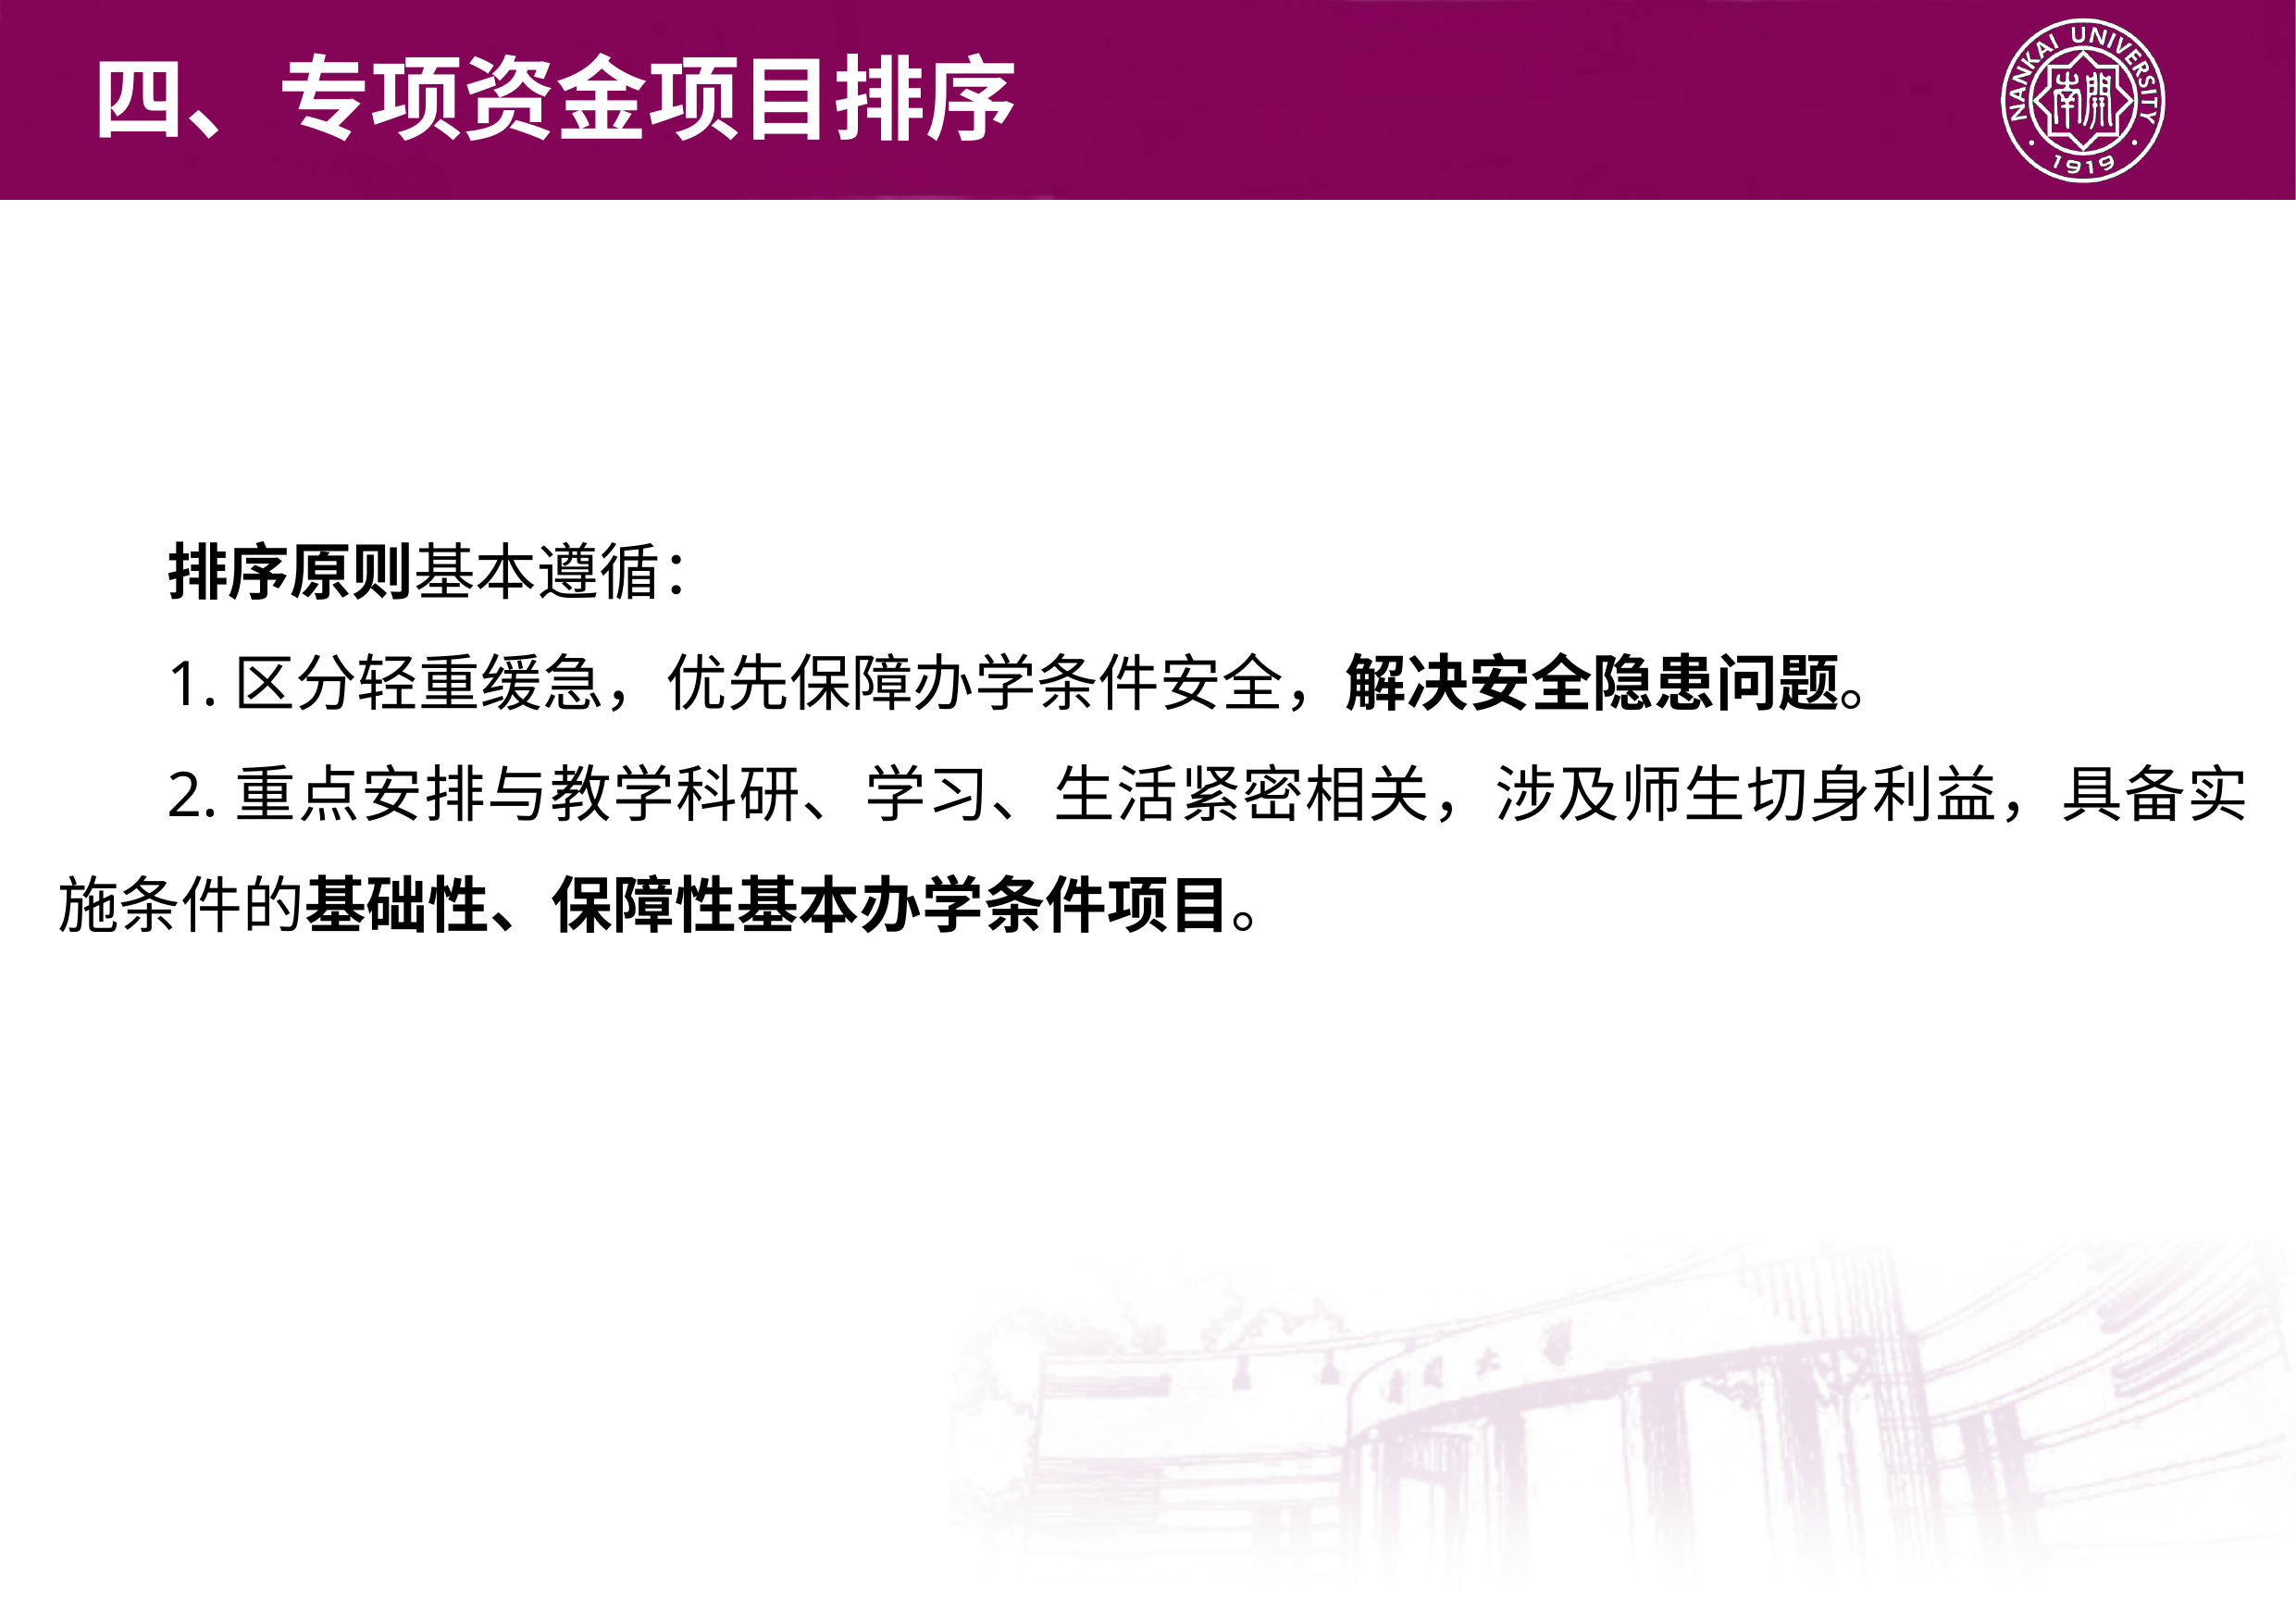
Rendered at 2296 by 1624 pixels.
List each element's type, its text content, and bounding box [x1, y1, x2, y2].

picture [950, 1241, 2296, 1624]
picture [0, 0, 2296, 200]
text_box 四、专项资金项目排序 [79, 32, 1892, 158]
text_box 排序原则基本遵循： 1.区分轻重缓急，优先保障办学条件安全，解决安全隐患问题。 2.重点安排与教学科研、学习、生活紧密相关，涉及师生切身利益，具备实施条件的基础性、保障性基本办学条件项目。 [43, 242, 2264, 1304]
